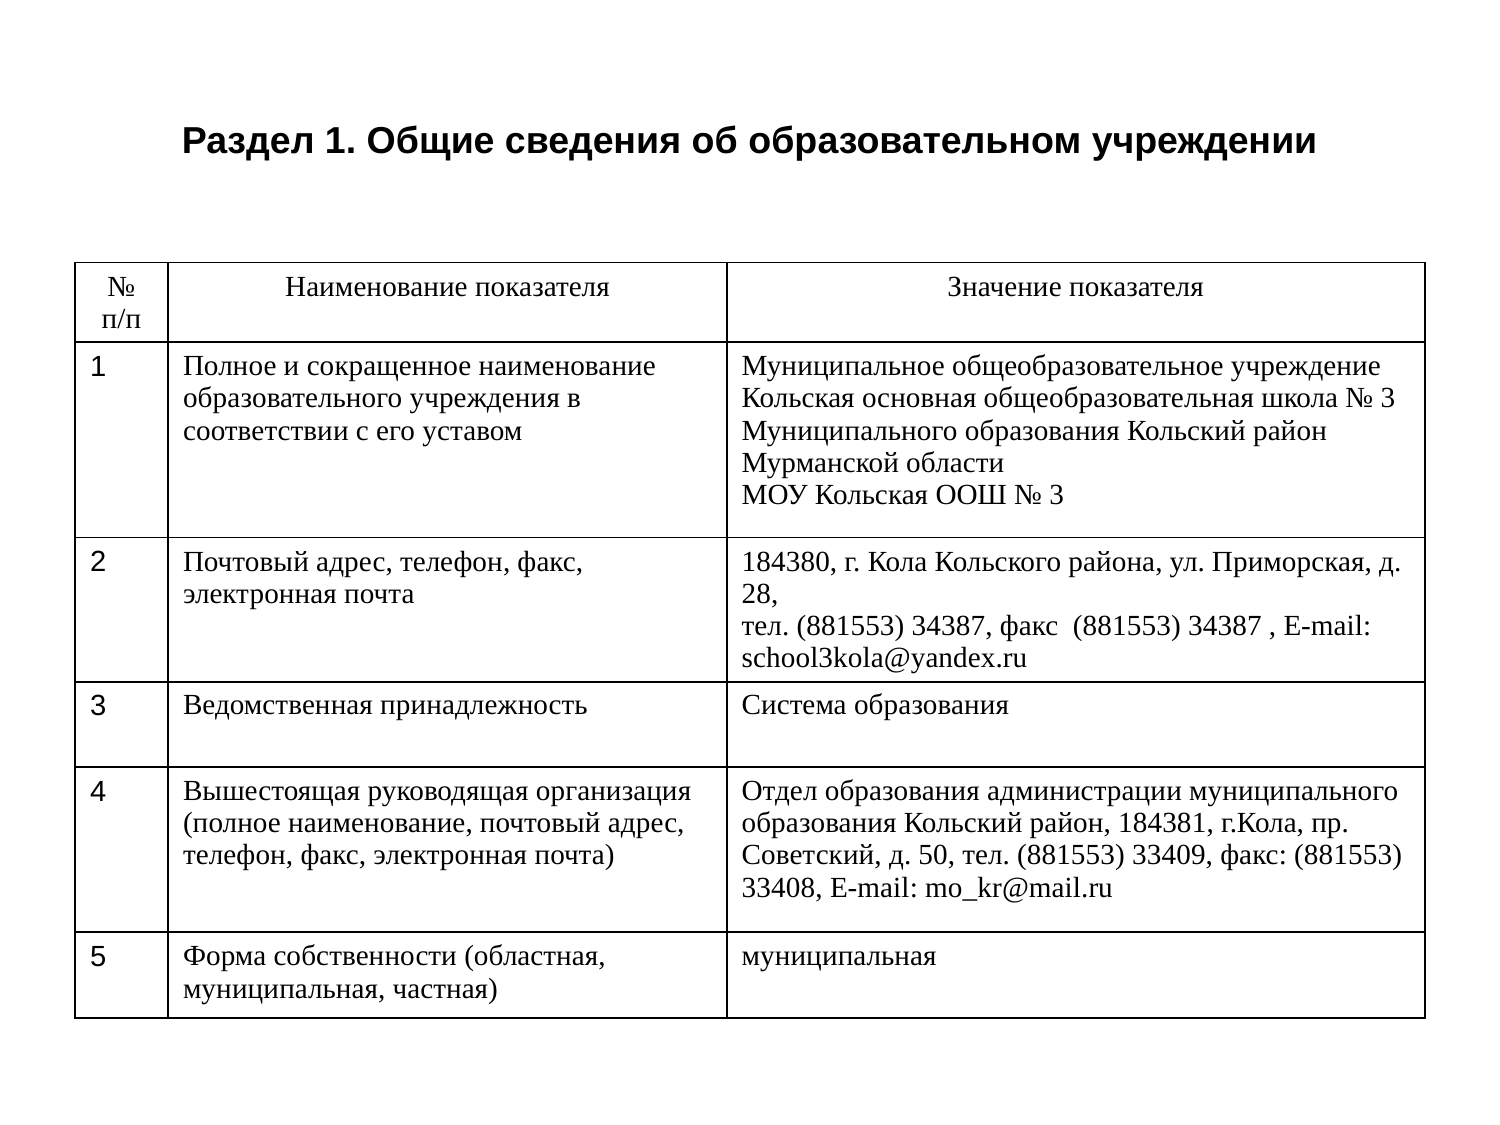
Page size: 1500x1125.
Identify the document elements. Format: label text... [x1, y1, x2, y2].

table_cell 5 [76, 933, 167, 1017]
table_cell Полное и сокращенное наименование образовательного учреждения в соответствии с его уставом [169, 343, 726, 537]
table_header № п/п [76, 263, 167, 341]
table_cell Почтовый адрес, телефон, факс, электронная почта [169, 538, 726, 681]
table_cell Отдел образования администрации муниципального образования Кольский район, 184381, г.Кола, пр. Советский, д. 50, тел. (881553) 33409, факс: (881553) 33408, E-mail: mo_kr@mail.ru [728, 768, 1424, 931]
table_cell 2 [76, 538, 167, 681]
table_header Значение показателя [728, 263, 1424, 341]
table_cell Муниципальное общеобразовательное учреждение Кольская основная общеобразовательная школа № 3 Муниципального образования Кольский район Мурманской области МОУ Кольская ООШ № 3 [728, 343, 1424, 537]
title Раздел 1. Общие сведения об образовательном учреждении [74, 44, 1426, 233]
table_cell Система образования [728, 683, 1424, 766]
table_cell Вышестоящая руководящая организация (полное наименование, почтовый адрес, телефон, факс, электронная почта) [169, 768, 726, 931]
table_cell 184380, г. Кола Кольского района, ул. Приморская, д. 28, тел. (881553) 34387, факс (881553) 34387 , E-mail: school3kola@yandex.ru [728, 538, 1424, 681]
table_cell Форма собственности (областная, муниципальная, частная) [169, 933, 726, 1017]
table_cell 4 [76, 768, 167, 931]
table_cell муниципальная [728, 933, 1424, 1017]
table_cell Ведомственная принадлежность [169, 683, 726, 766]
table_cell 1 [76, 343, 167, 537]
table_cell 3 [76, 683, 167, 766]
table_header Наименование показателя [169, 263, 726, 341]
